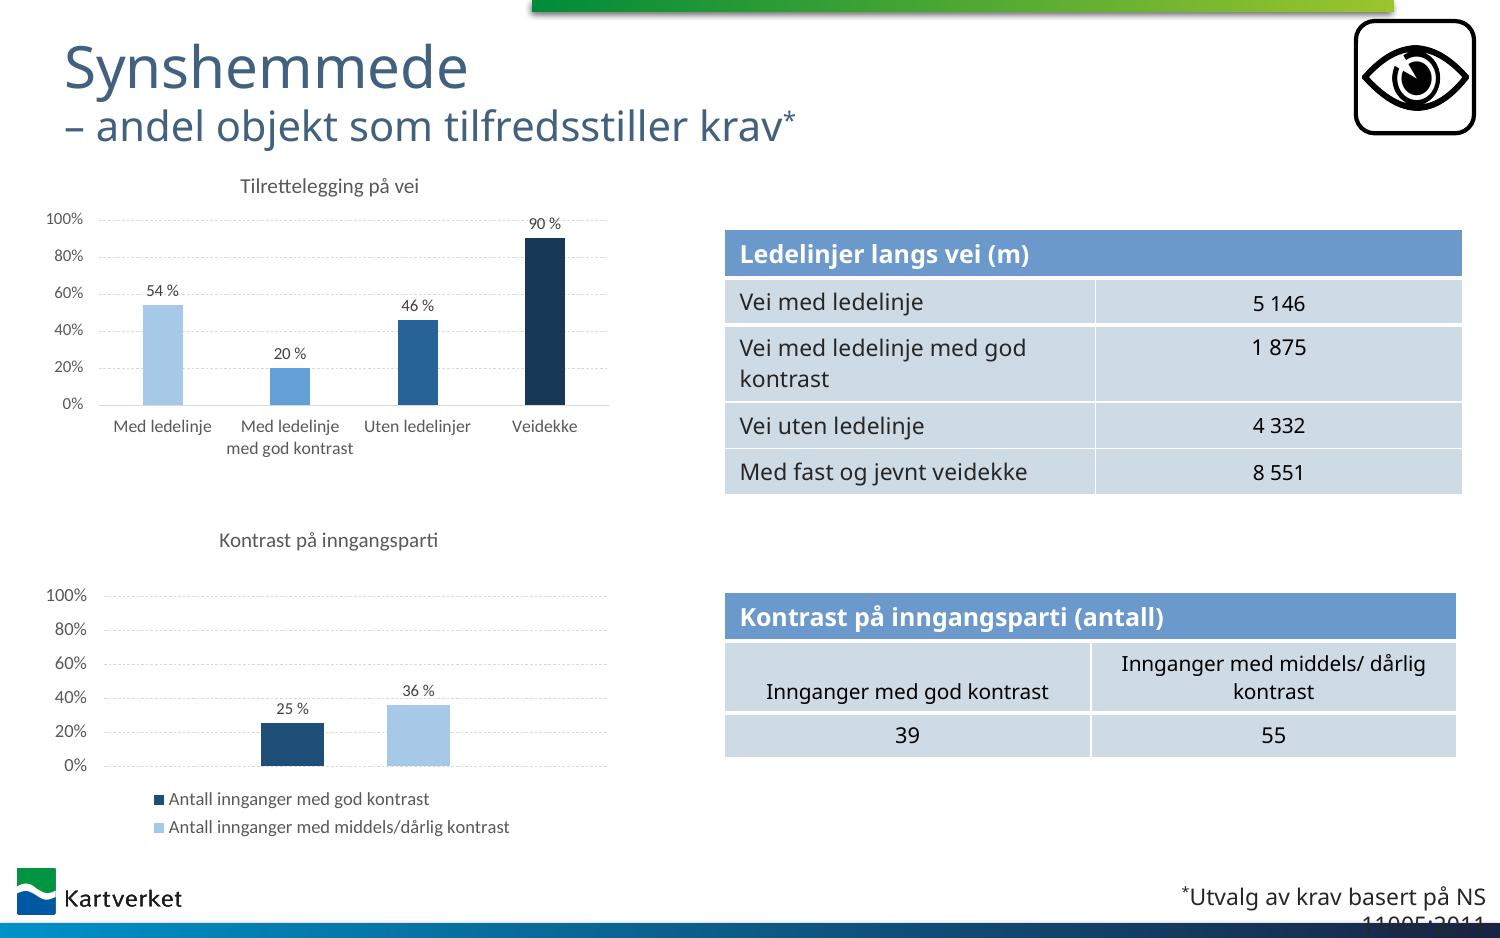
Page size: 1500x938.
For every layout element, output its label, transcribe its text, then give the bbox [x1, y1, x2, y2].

text_box Synshemmede – andel objekt som tilfredsstiller krav* [49, 24, 1431, 158]
table_header Ledelinjer langs vei (m) [725, 230, 1462, 276]
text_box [1355, 20, 1475, 134]
table_cell Vei med ledelinje med god kontrast [725, 327, 1095, 401]
picture [41, 520, 617, 846]
text_box *Utvalg av krav basert på NS 11005:2011 [1068, 873, 1500, 938]
table_cell Vei uten ledelinje [725, 403, 1095, 448]
table_cell 4 332 [1096, 403, 1462, 448]
table_cell Med fast og jevnt veidekke [725, 449, 1095, 494]
table_cell 8 551 [1096, 449, 1462, 494]
table_cell 5 146 [1096, 280, 1462, 323]
table_cell Innganger med god kontrast [725, 643, 1090, 711]
table_cell Vei med ledelinje [725, 280, 1095, 323]
table_cell 55 [1092, 715, 1456, 757]
table_header Kontrast på inngangsparti (antall) [725, 593, 1456, 639]
table_cell 39 [725, 715, 1090, 757]
table_cell 1 875 [1096, 327, 1462, 401]
table_cell Innganger med middels/ dårlig kontrast [1092, 643, 1456, 711]
picture [41, 166, 619, 492]
